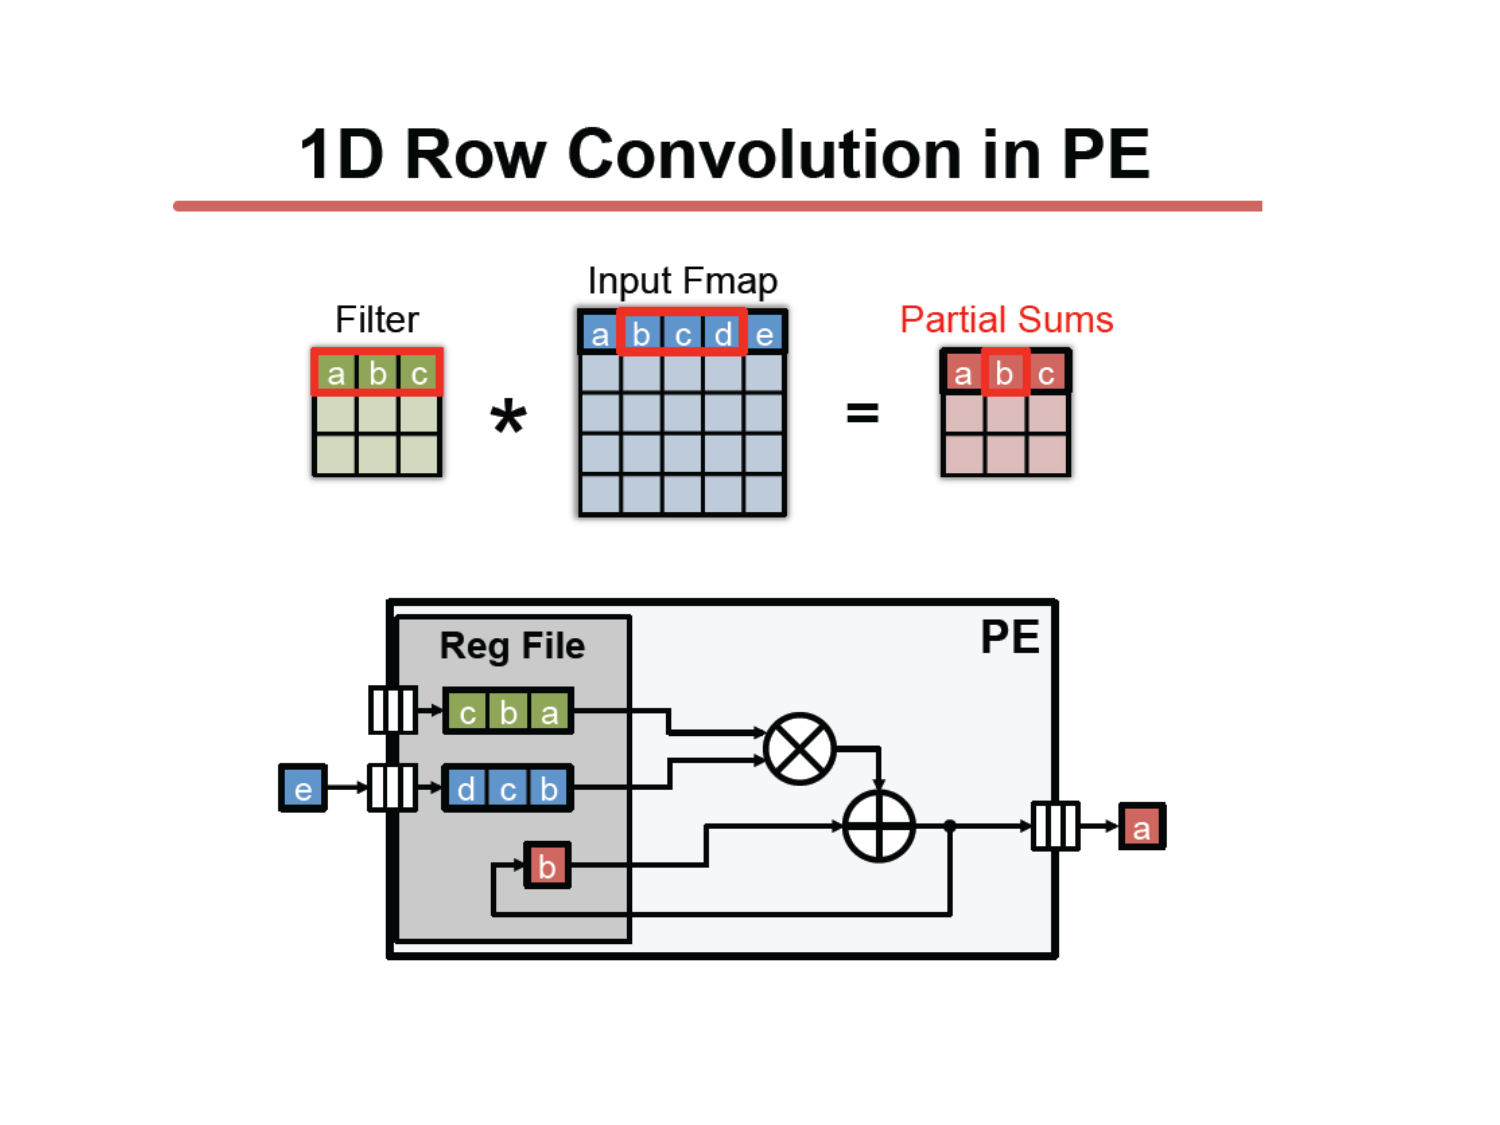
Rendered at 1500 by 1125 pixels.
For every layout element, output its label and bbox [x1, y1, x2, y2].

picture [87, 99, 1263, 997]
